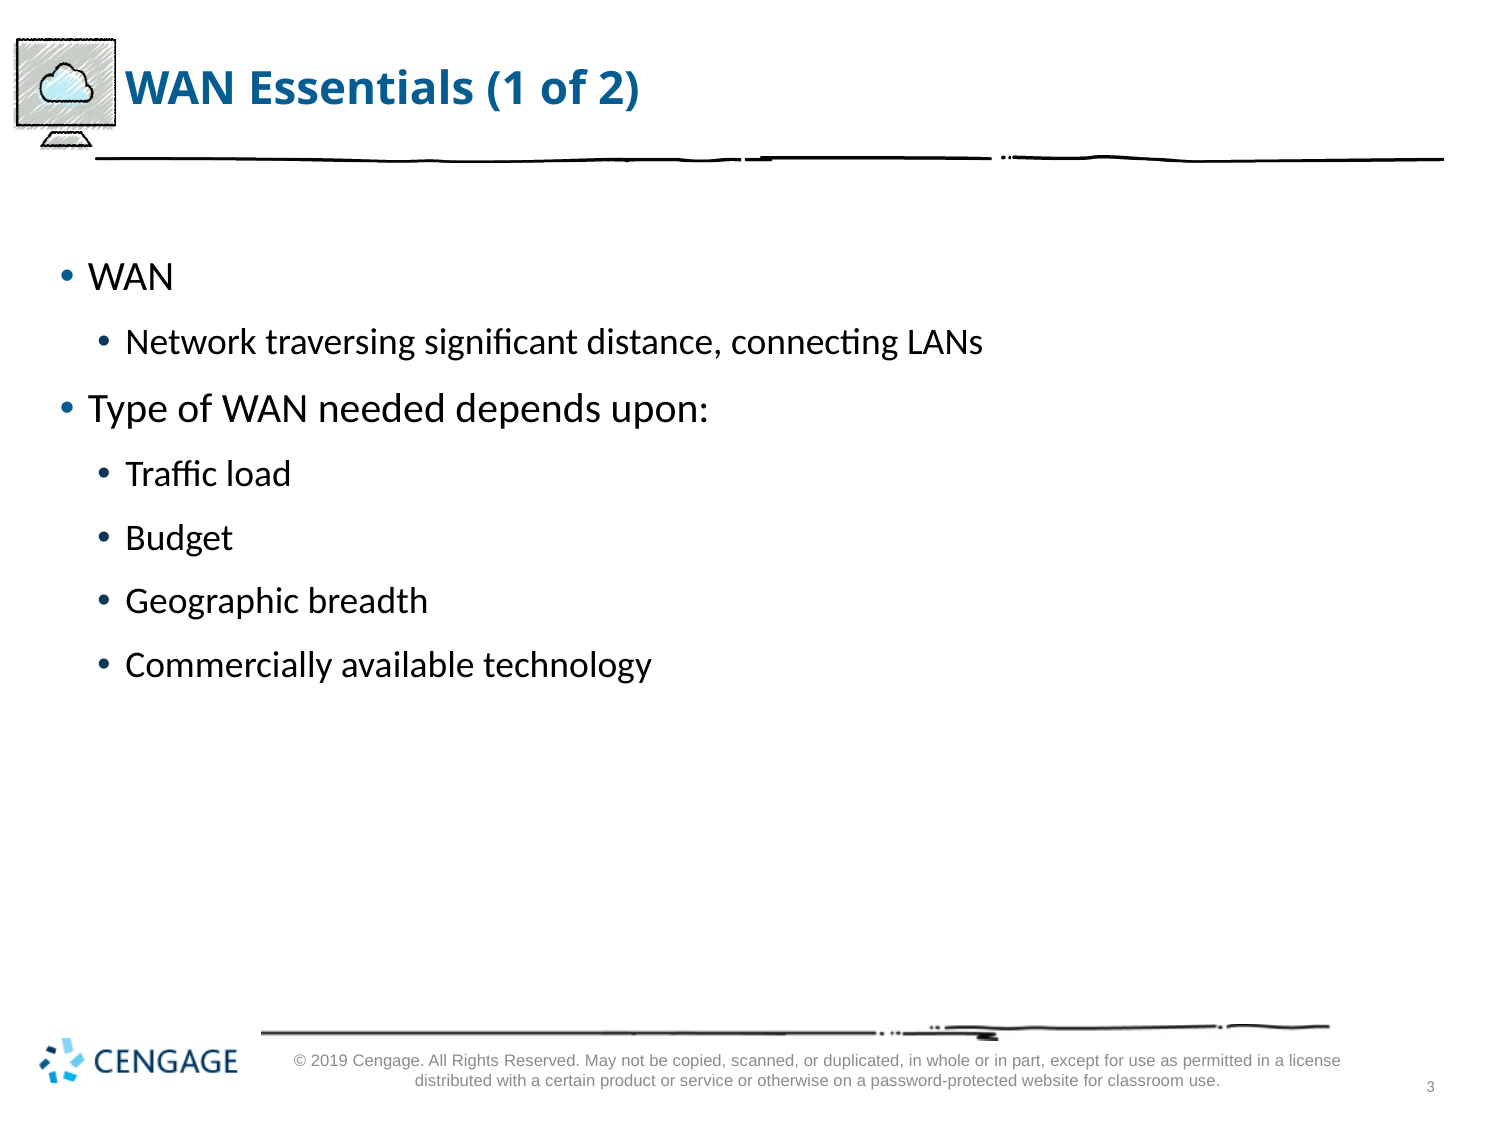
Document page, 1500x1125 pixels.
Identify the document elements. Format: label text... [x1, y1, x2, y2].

picture [13, 36, 117, 151]
picture [19, 1024, 250, 1096]
list WAN Network traversing significant distance, connecting LANs Type of WAN needed depends upon: Traffic load Budget Geographic breadth Commercially available technology [59, 252, 1441, 691]
title WAN Essentials (1 of 2) [125, 66, 1442, 116]
footer © 2019 Cengage. All Rights Reserved. May not be copied, scanned, or duplicated, in whole or in part, except for use as permitted in a license distributed with a certain product or service or otherwise on a password-protected website for classroom use. [262, 1050, 1375, 1091]
picture [261, 1024, 1331, 1041]
picture [95, 155, 1444, 163]
